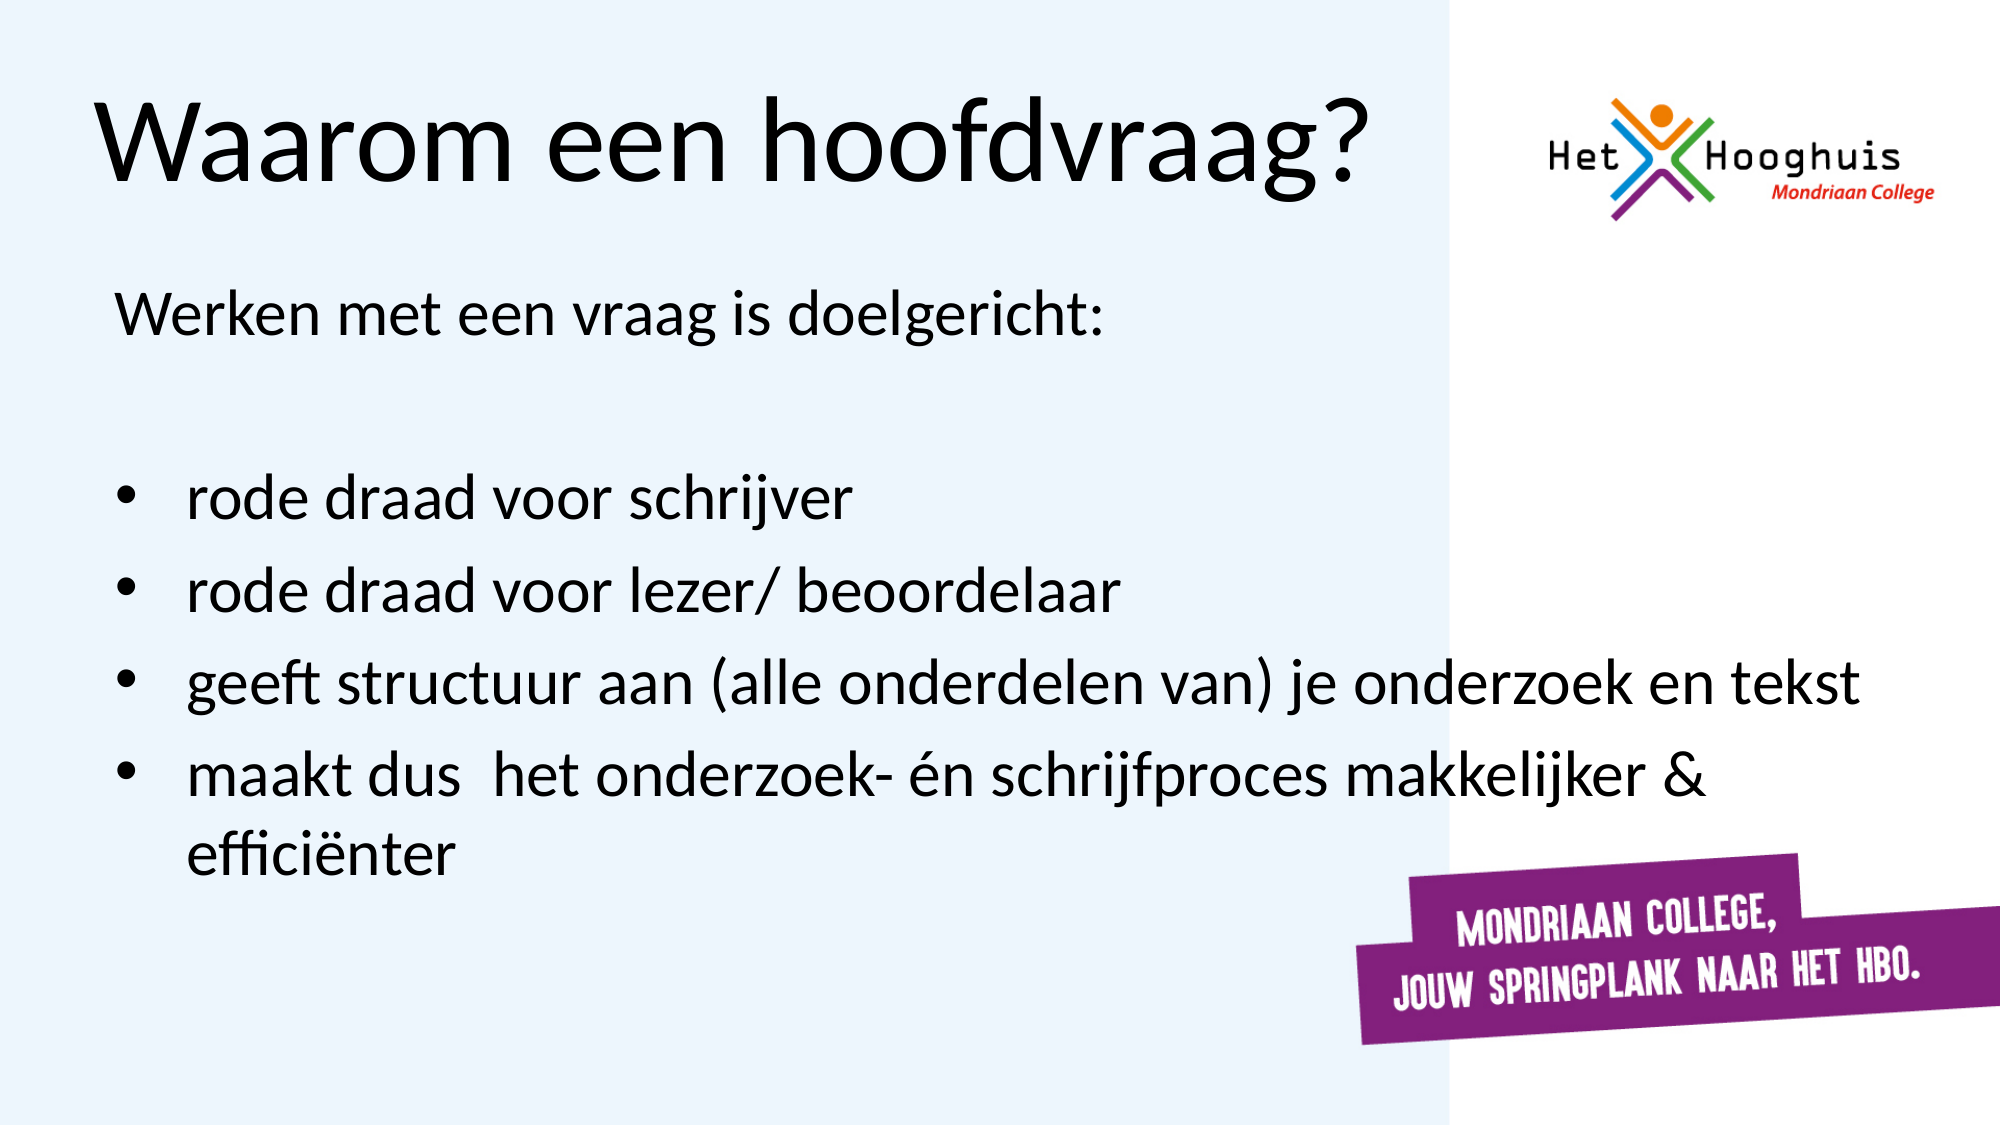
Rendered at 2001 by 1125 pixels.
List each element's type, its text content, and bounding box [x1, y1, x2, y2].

list Werken met een vraag is doelgericht: rode draad voor schrijver rode draad voor lezer/ beoordelaar geeft structuur aan (alle onderdelen van) je onderzoek en tekst maakt dus het onderzoek- én schrijfproces makkelijker & efficiënter [99, 262, 1900, 1005]
picture [0, 0, 2000, 1125]
picture [1636, 150, 1645, 169]
title Waarom een hoofdvraag? [0, 39, 1636, 227]
